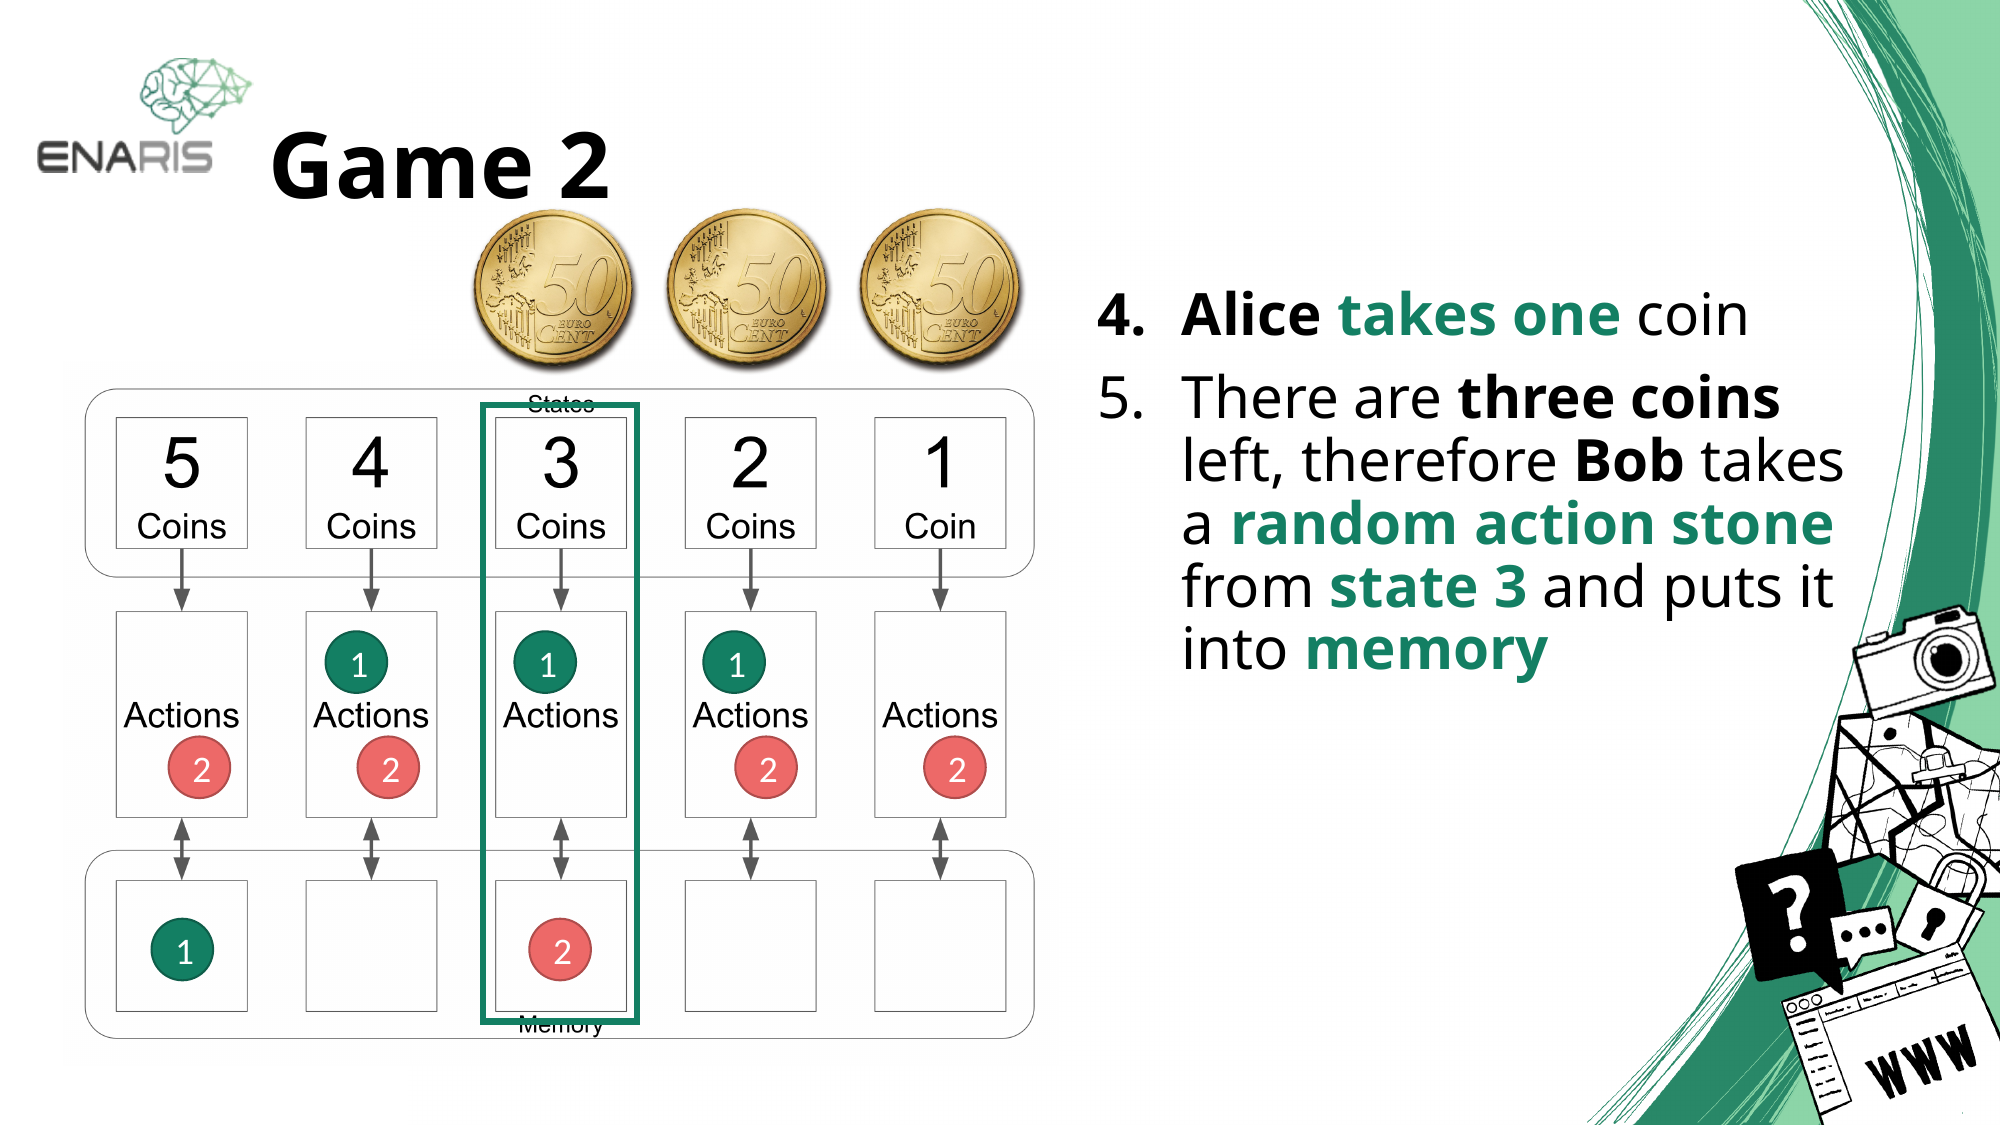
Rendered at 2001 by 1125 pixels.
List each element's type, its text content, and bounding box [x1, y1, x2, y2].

text_box Alice takes one coin There are three coins left, therefore Bob takes a random action stone from state 3 and puts it into memory [1082, 277, 1869, 1116]
picture [37, 58, 254, 173]
title Game 2 [253, 59, 1863, 278]
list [63, 361, 1059, 1066]
picture [408, 0, 2000, 1125]
